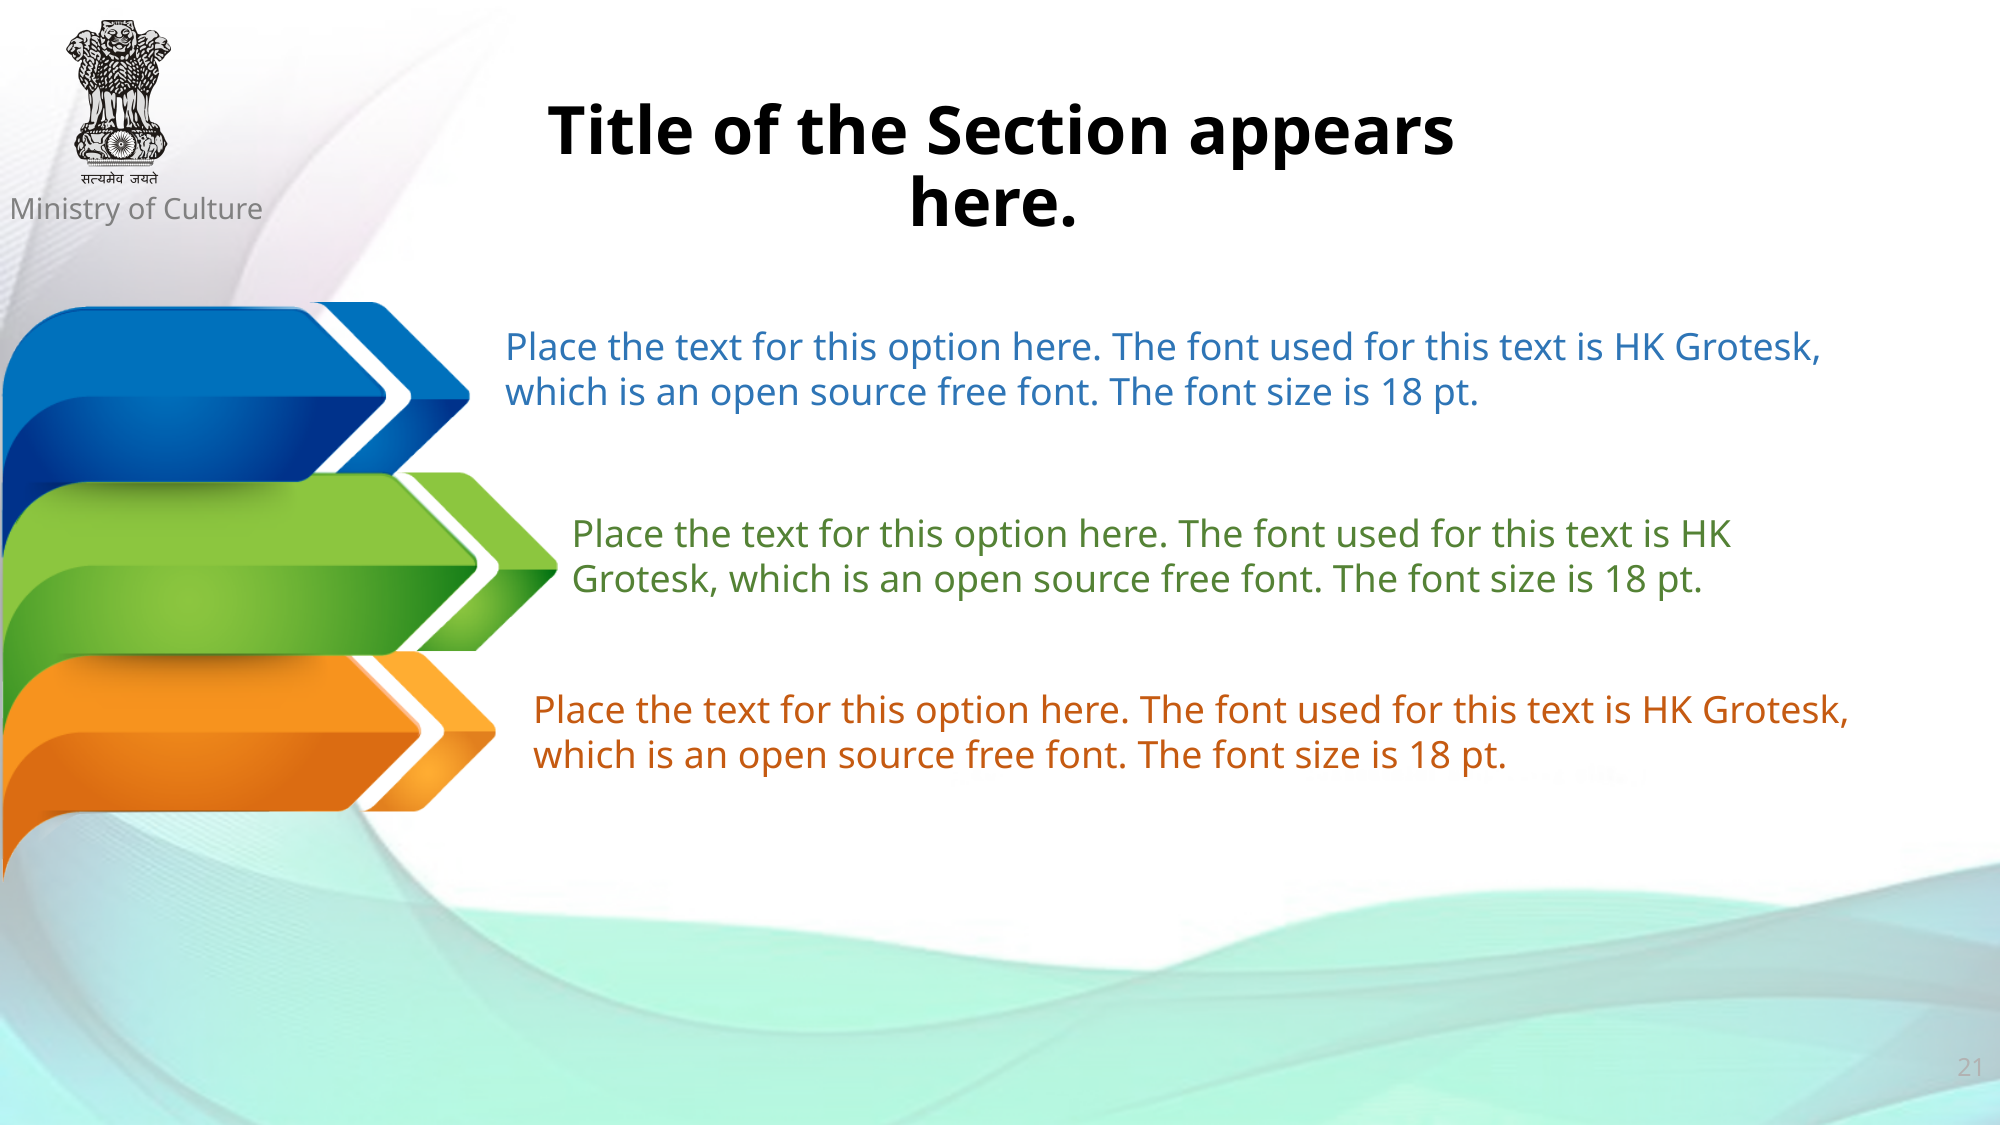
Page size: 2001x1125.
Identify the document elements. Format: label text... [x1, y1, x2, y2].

picture [0, 302, 558, 1099]
text_box Title of the Section appears here. [491, 89, 1513, 249]
picture [66, 20, 171, 184]
text_box Place the text for this option here. The font used for this text is HK Grotesk, which is an open source free font. The font size is 18 pt. [557, 679, 1922, 784]
slide_number 21 [1550, 1038, 2000, 1099]
text_box Place the text for this option here. The font used for this text is HK Grotesk, which is an open source free font. The font size is 18 pt. [557, 315, 1952, 421]
text_box Place the text for this option here. The font used for this text is HK Grotesk, which is an open source free font. The font size is 18 pt. [557, 502, 1851, 608]
